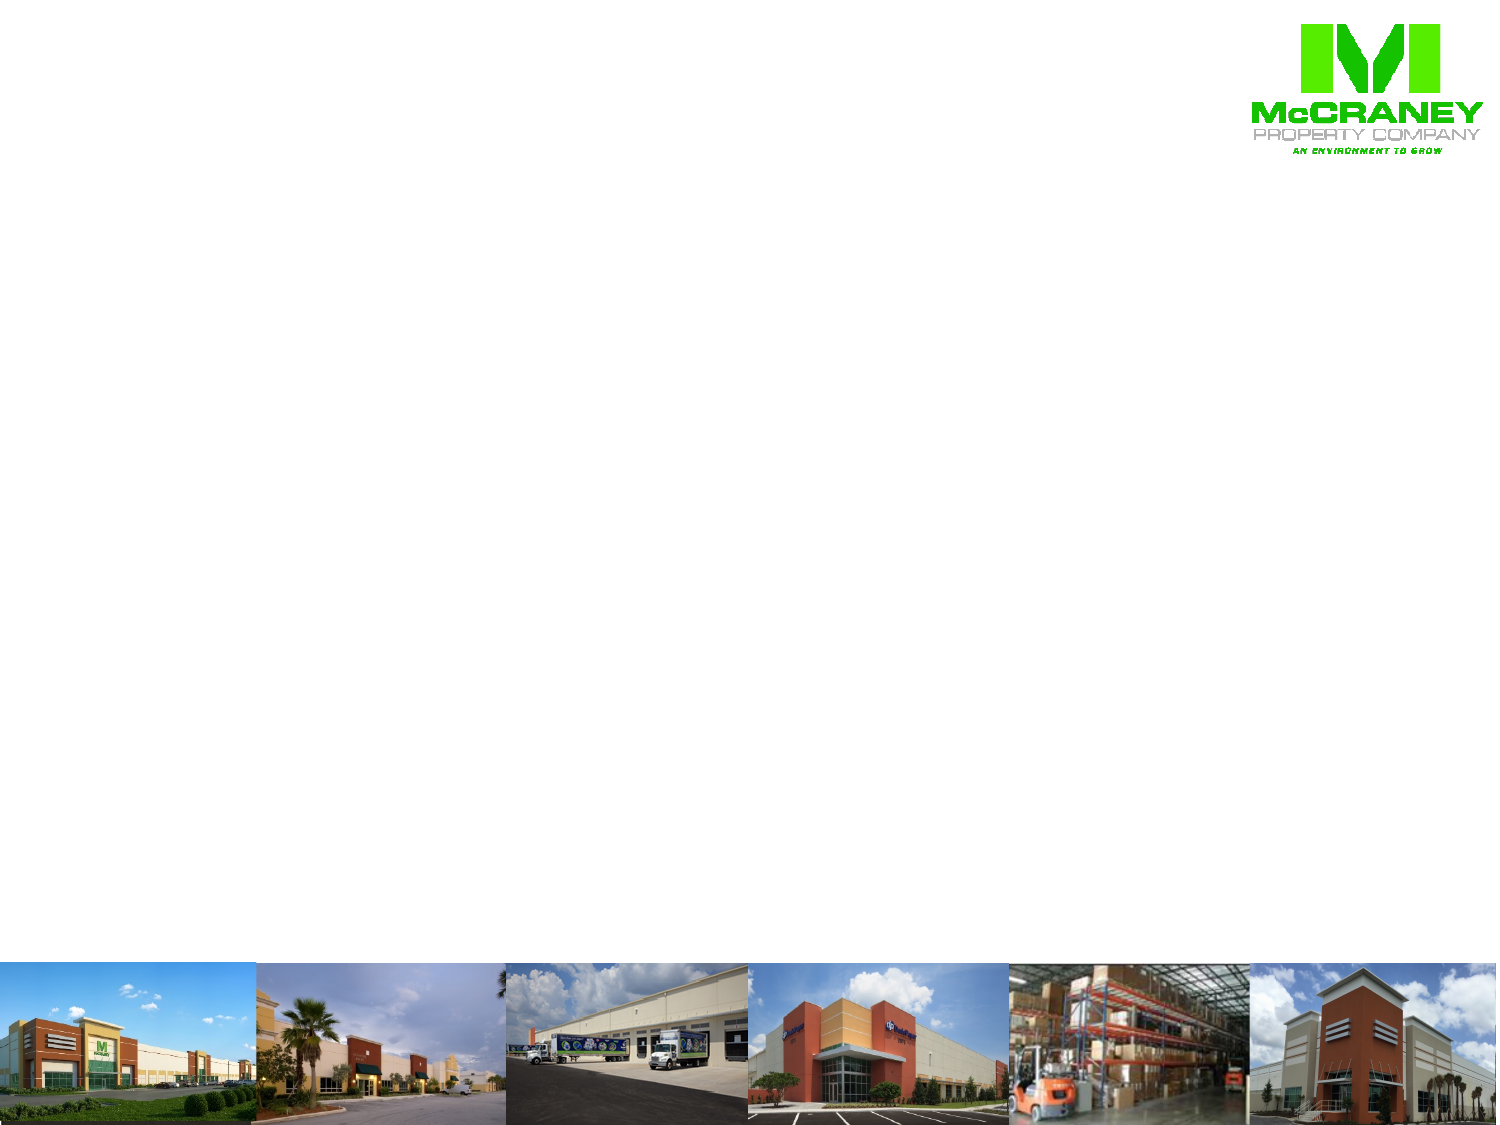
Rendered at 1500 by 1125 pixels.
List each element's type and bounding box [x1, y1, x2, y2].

text_box [0, 962, 1496, 1125]
picture [1252, 24, 1484, 236]
